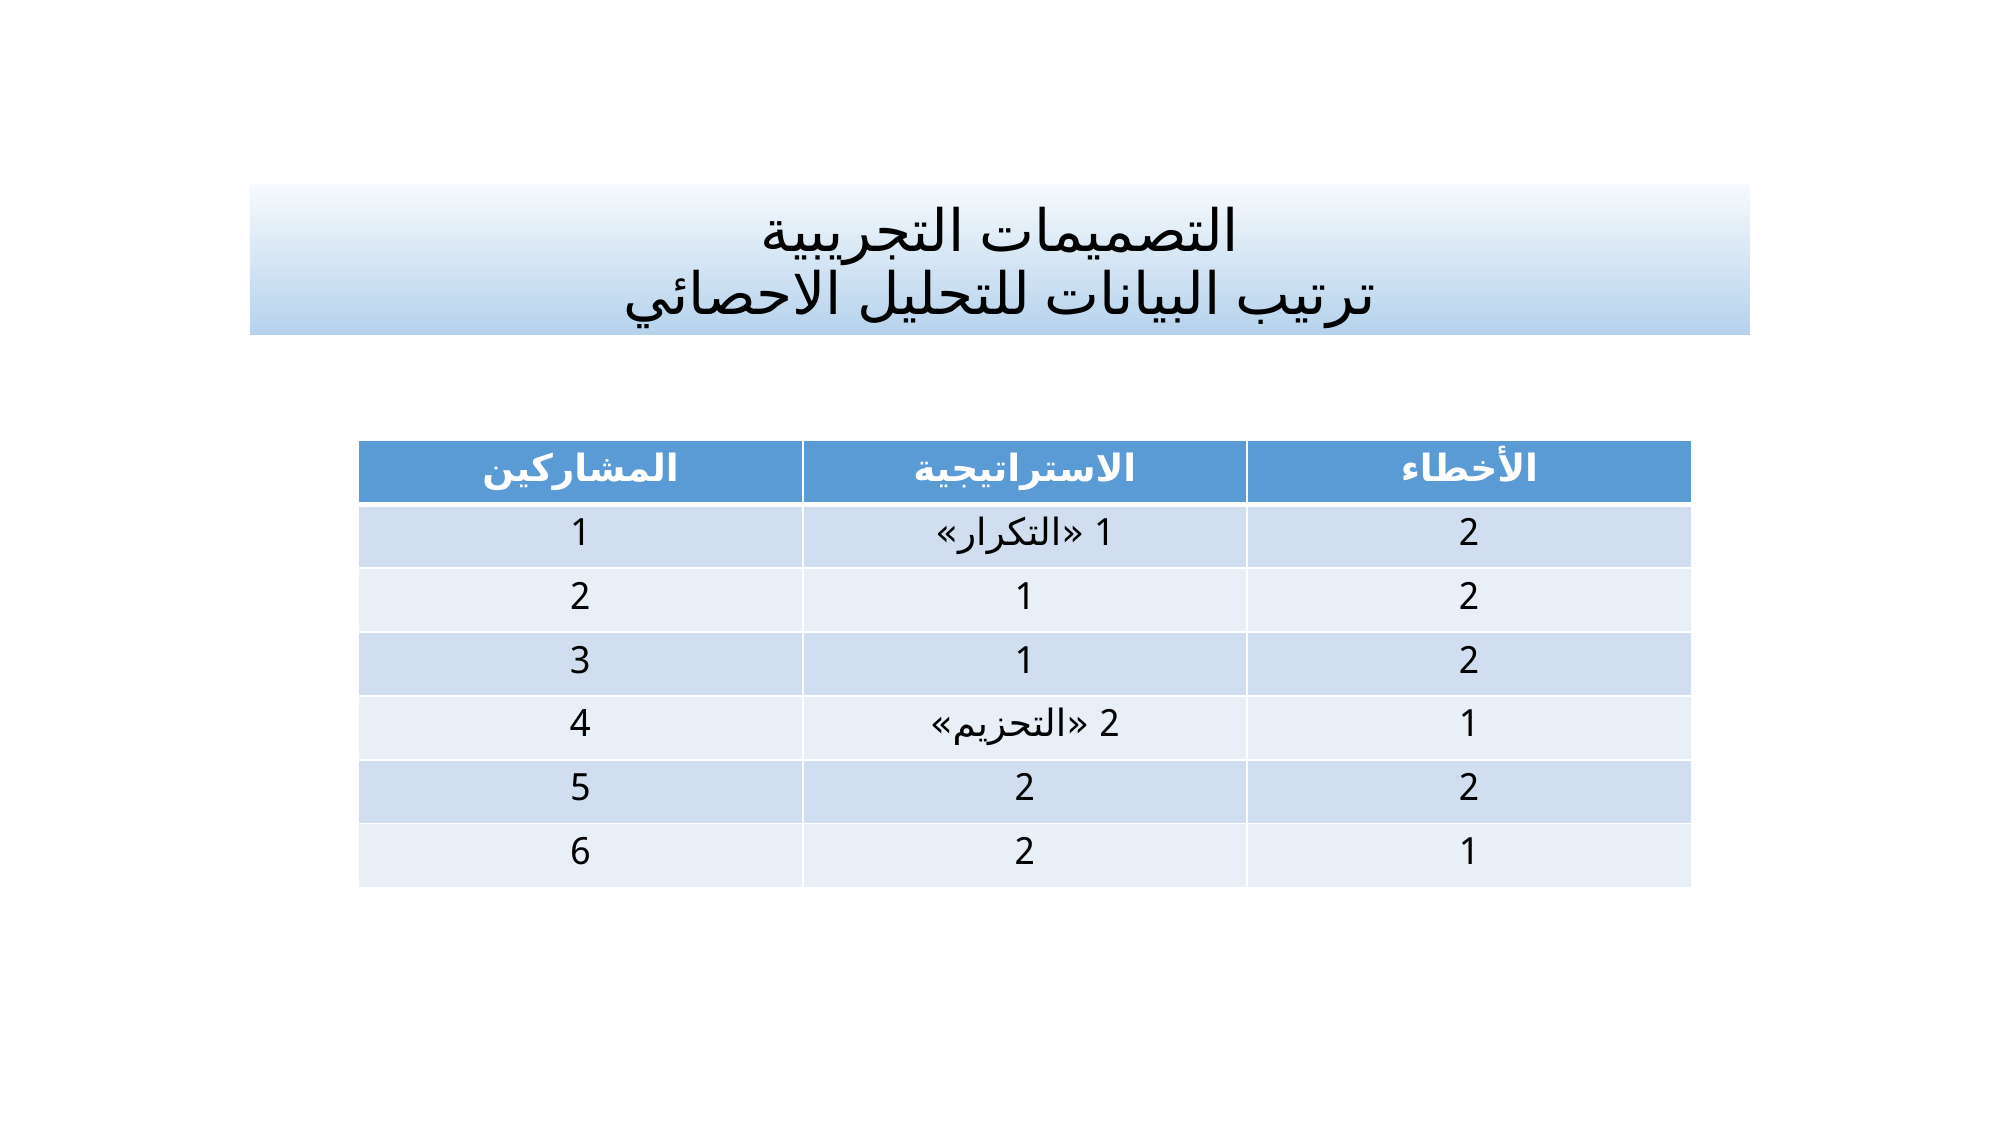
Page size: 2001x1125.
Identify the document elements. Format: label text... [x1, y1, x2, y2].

table_cell 1 [1248, 697, 1691, 759]
title التصميمات التجريبية ترتيب البيانات للتحليل الاحصائي [249, 184, 1750, 335]
table_cell 2 [1248, 761, 1691, 823]
table_cell 2 [1248, 569, 1691, 631]
table_cell 1 [804, 633, 1246, 695]
table_cell 1 [1248, 824, 1691, 887]
table_cell 5 [359, 761, 802, 823]
table_cell 2 [1248, 507, 1691, 567]
table_cell 1 «التكرار» [804, 507, 1246, 567]
table_cell 2 «التحزيم» [804, 697, 1246, 759]
table_cell 1 [804, 569, 1246, 631]
table_cell 2 [359, 569, 802, 631]
table_header الأخطاء [1248, 441, 1691, 502]
subtitle [121, 378, 1879, 1032]
table_cell 1 [359, 507, 802, 567]
table_header الاستراتيجية [804, 441, 1246, 502]
table_cell 2 [804, 761, 1246, 823]
table_cell 3 [359, 633, 802, 695]
table_cell 2 [804, 824, 1246, 887]
table_header المشاركين [359, 441, 802, 502]
table_cell 2 [1248, 633, 1691, 695]
table_cell 4 [359, 697, 802, 759]
table_cell 6 [359, 824, 802, 887]
